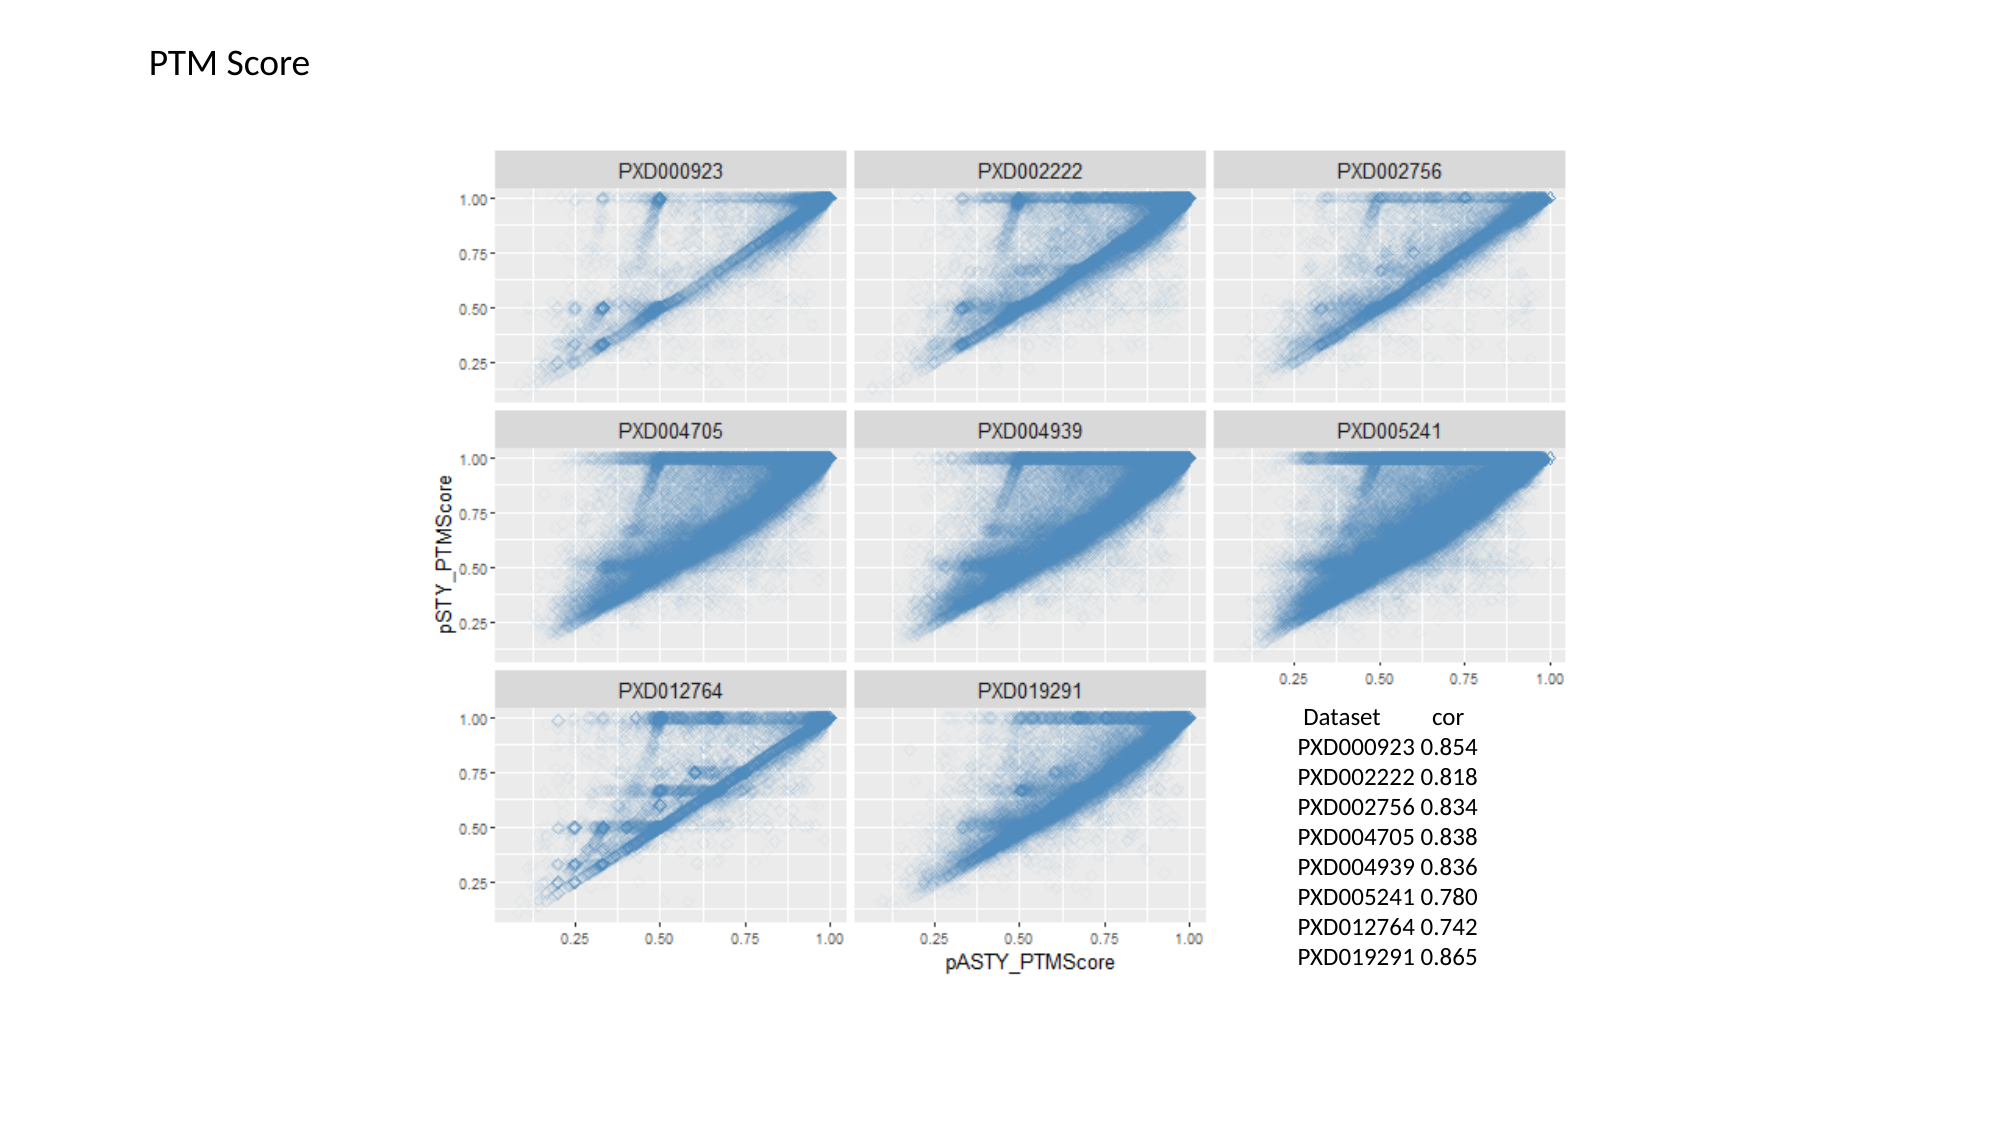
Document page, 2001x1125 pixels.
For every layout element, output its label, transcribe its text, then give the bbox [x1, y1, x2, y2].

text_box PTM Score [133, 30, 503, 91]
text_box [425, 143, 1575, 982]
